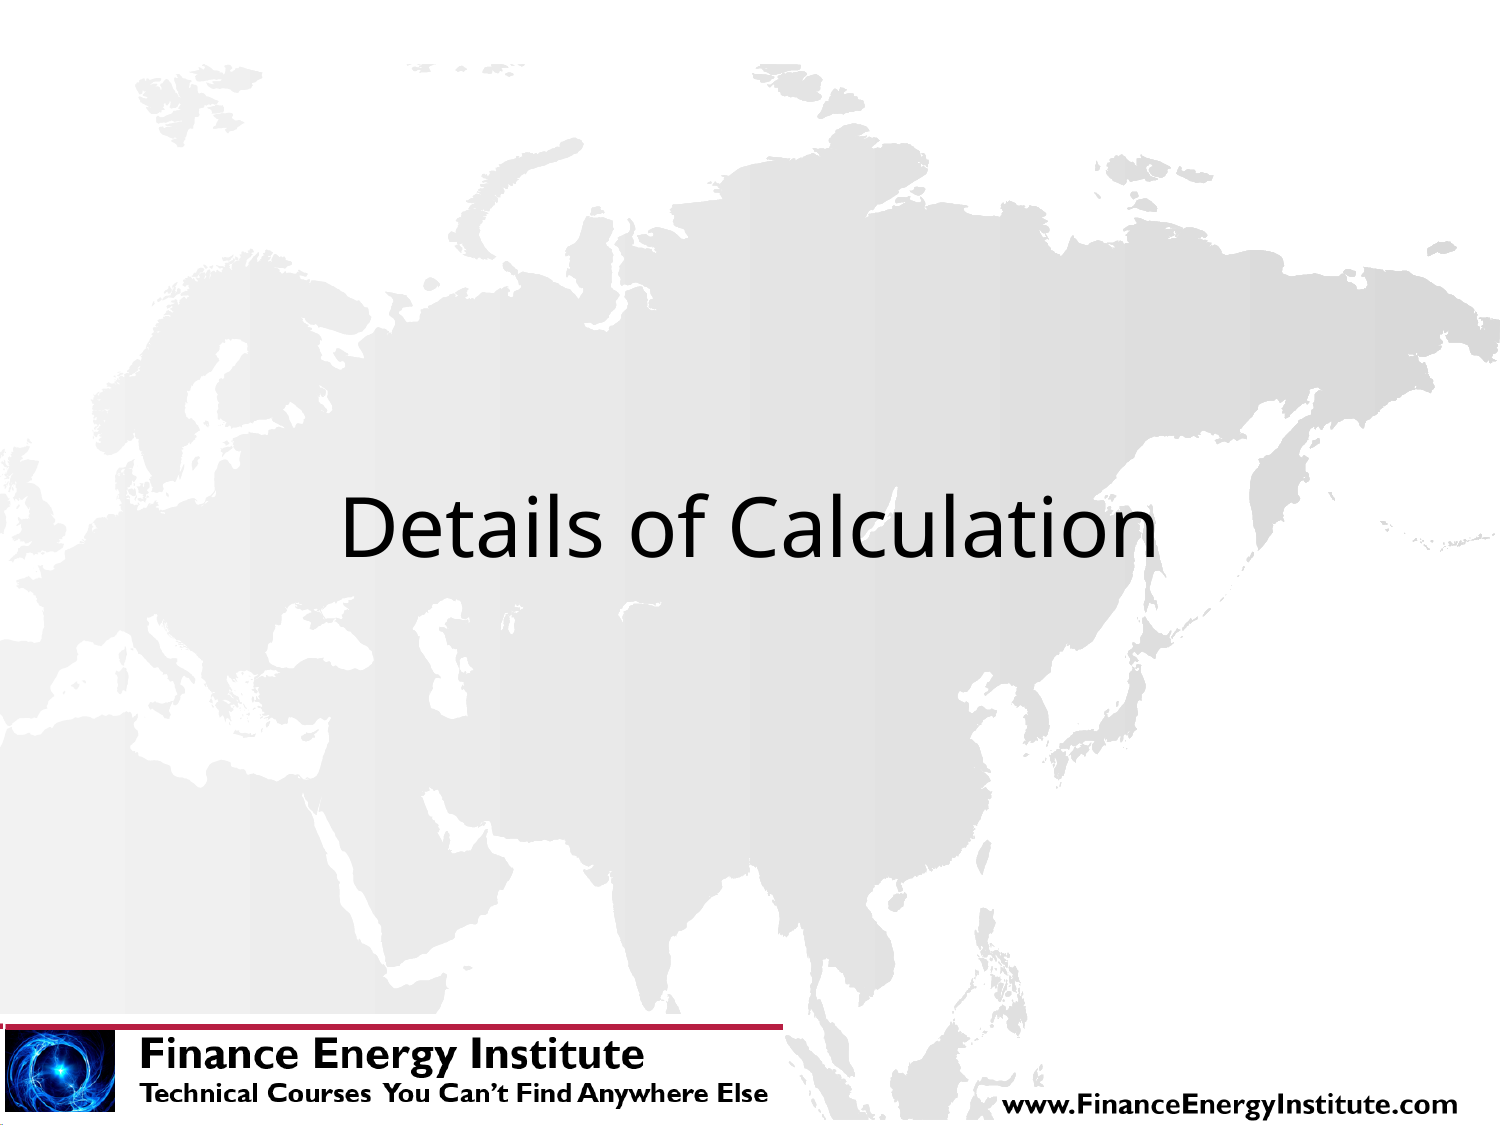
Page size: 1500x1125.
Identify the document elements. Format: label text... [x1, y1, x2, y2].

picture [997, 1087, 1467, 1125]
picture [0, 1014, 783, 1125]
title Details of Calculation [103, 421, 1397, 640]
